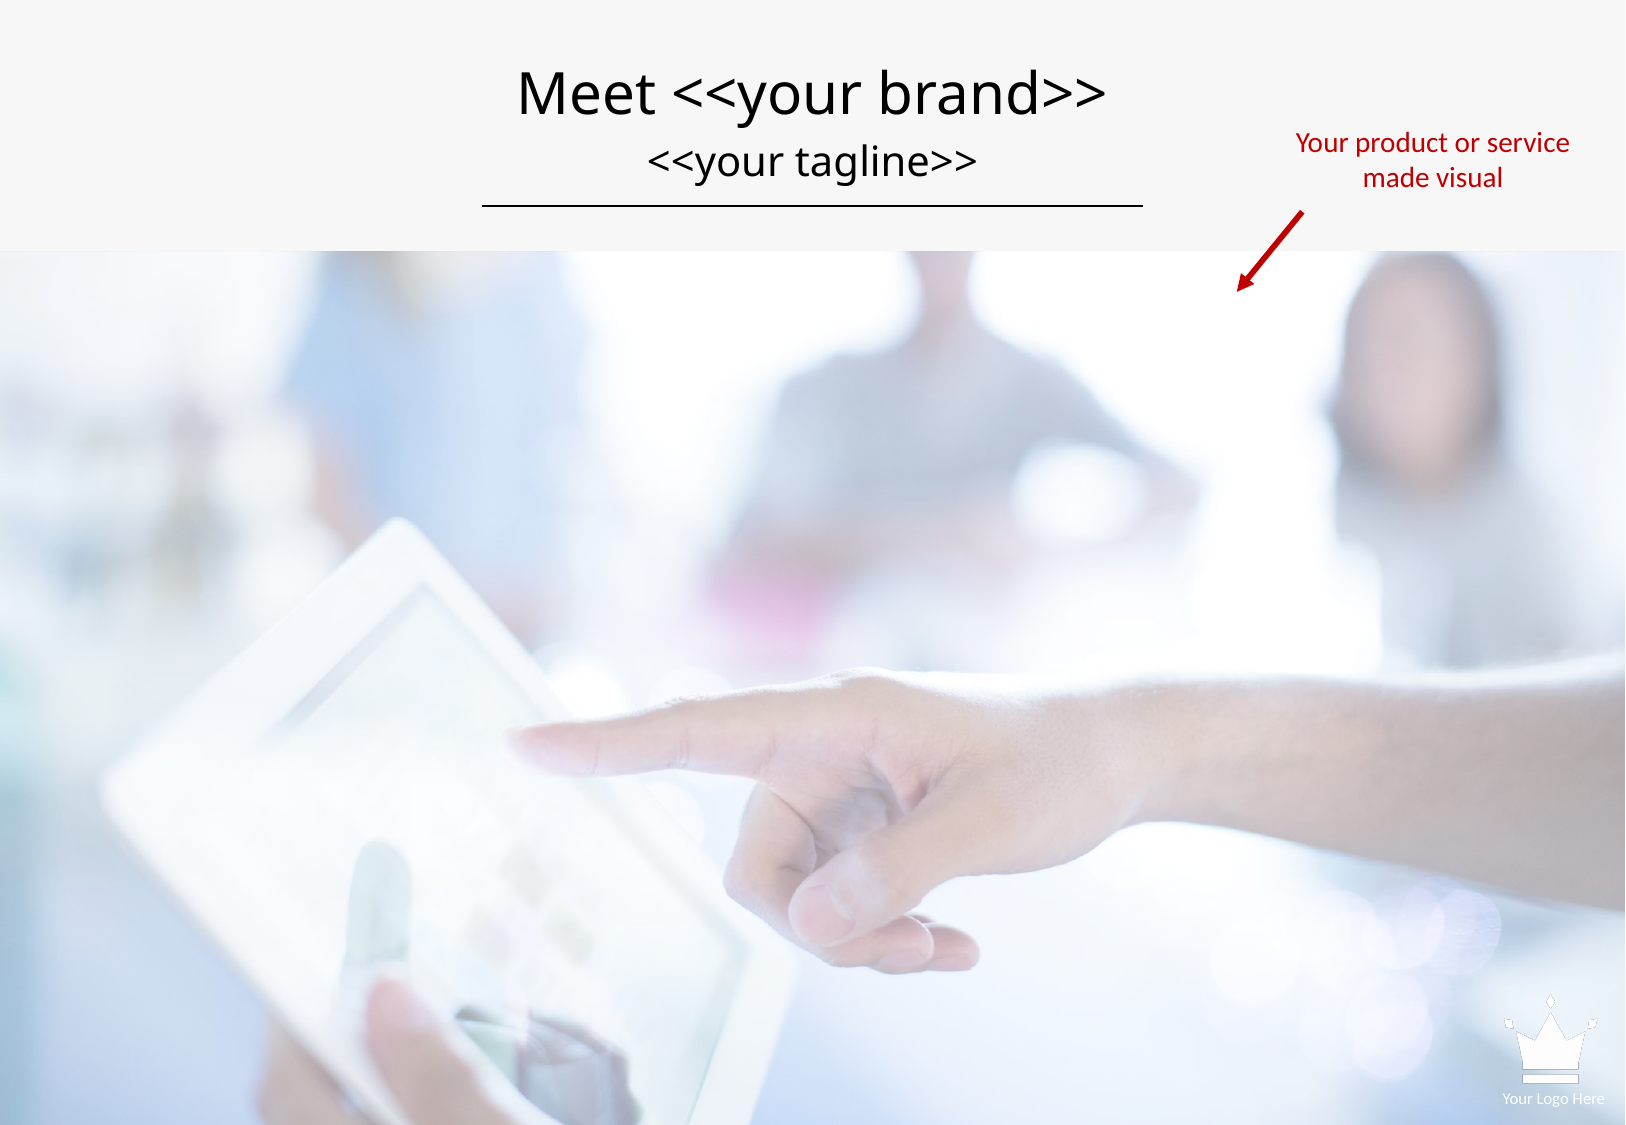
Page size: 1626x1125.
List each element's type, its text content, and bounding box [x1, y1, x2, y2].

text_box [1424, 982, 1625, 1116]
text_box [1236, 115, 1604, 292]
picture [0, 251, 1625, 1125]
title Meet <<your brand>> [111, 54, 1514, 122]
text_box [0, 0, 1625, 251]
text_box <<your tagline>> [111, 122, 1236, 204]
